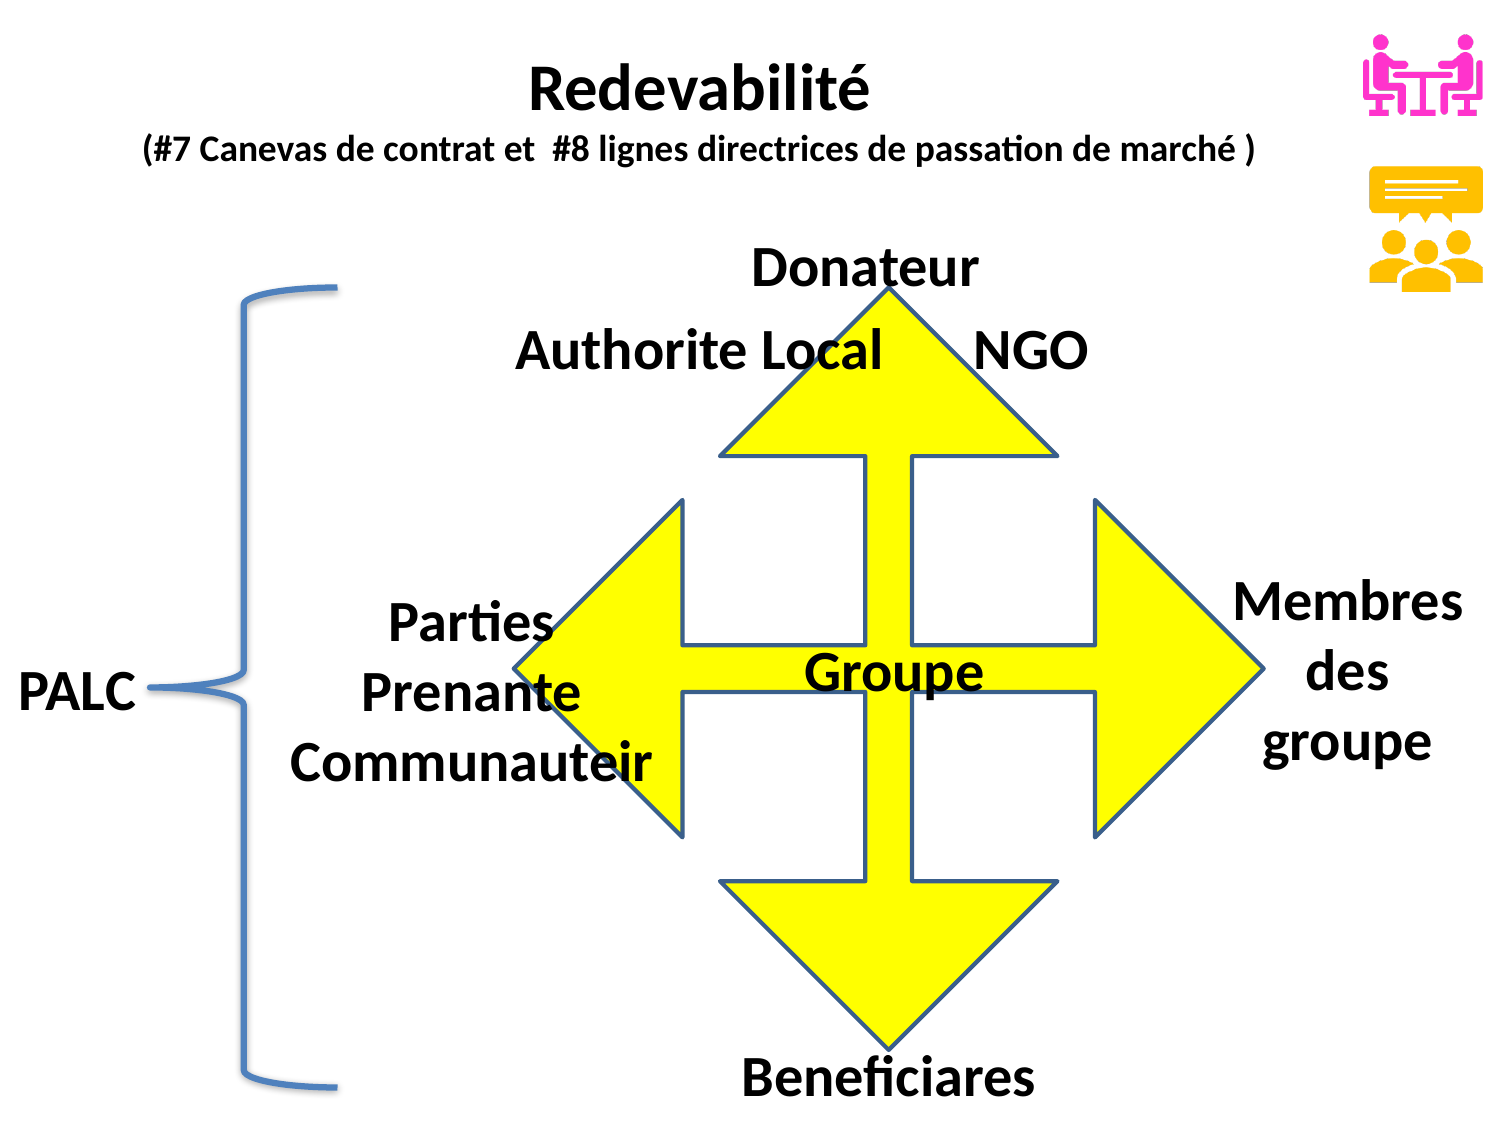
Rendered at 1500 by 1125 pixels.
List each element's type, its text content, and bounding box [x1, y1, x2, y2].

text_box [1014, 497, 1212, 840]
text_box PALC [0, 644, 224, 730]
text_box Groupe [775, 625, 1014, 711]
picture [1349, 153, 1500, 305]
text_box NGO [912, 303, 1150, 389]
title Redevabilité (#7 Canevas de contrat et #8 lignes directrices de passation de marché ) [24, 12, 1344, 200]
text_box [604, 497, 775, 840]
picture [1347, 0, 1498, 151]
text_box Authorite Local [487, 303, 912, 389]
text_box [718, 389, 1060, 625]
text_box [718, 711, 1060, 1030]
text_box [224, 284, 338, 1091]
text_box Membres des groupe [1212, 555, 1484, 780]
text_box Donateur [718, 220, 1013, 306]
text_box Parties Prenante Communauteir [342, 575, 675, 800]
text_box Beneficiares [717, 1030, 1060, 1116]
